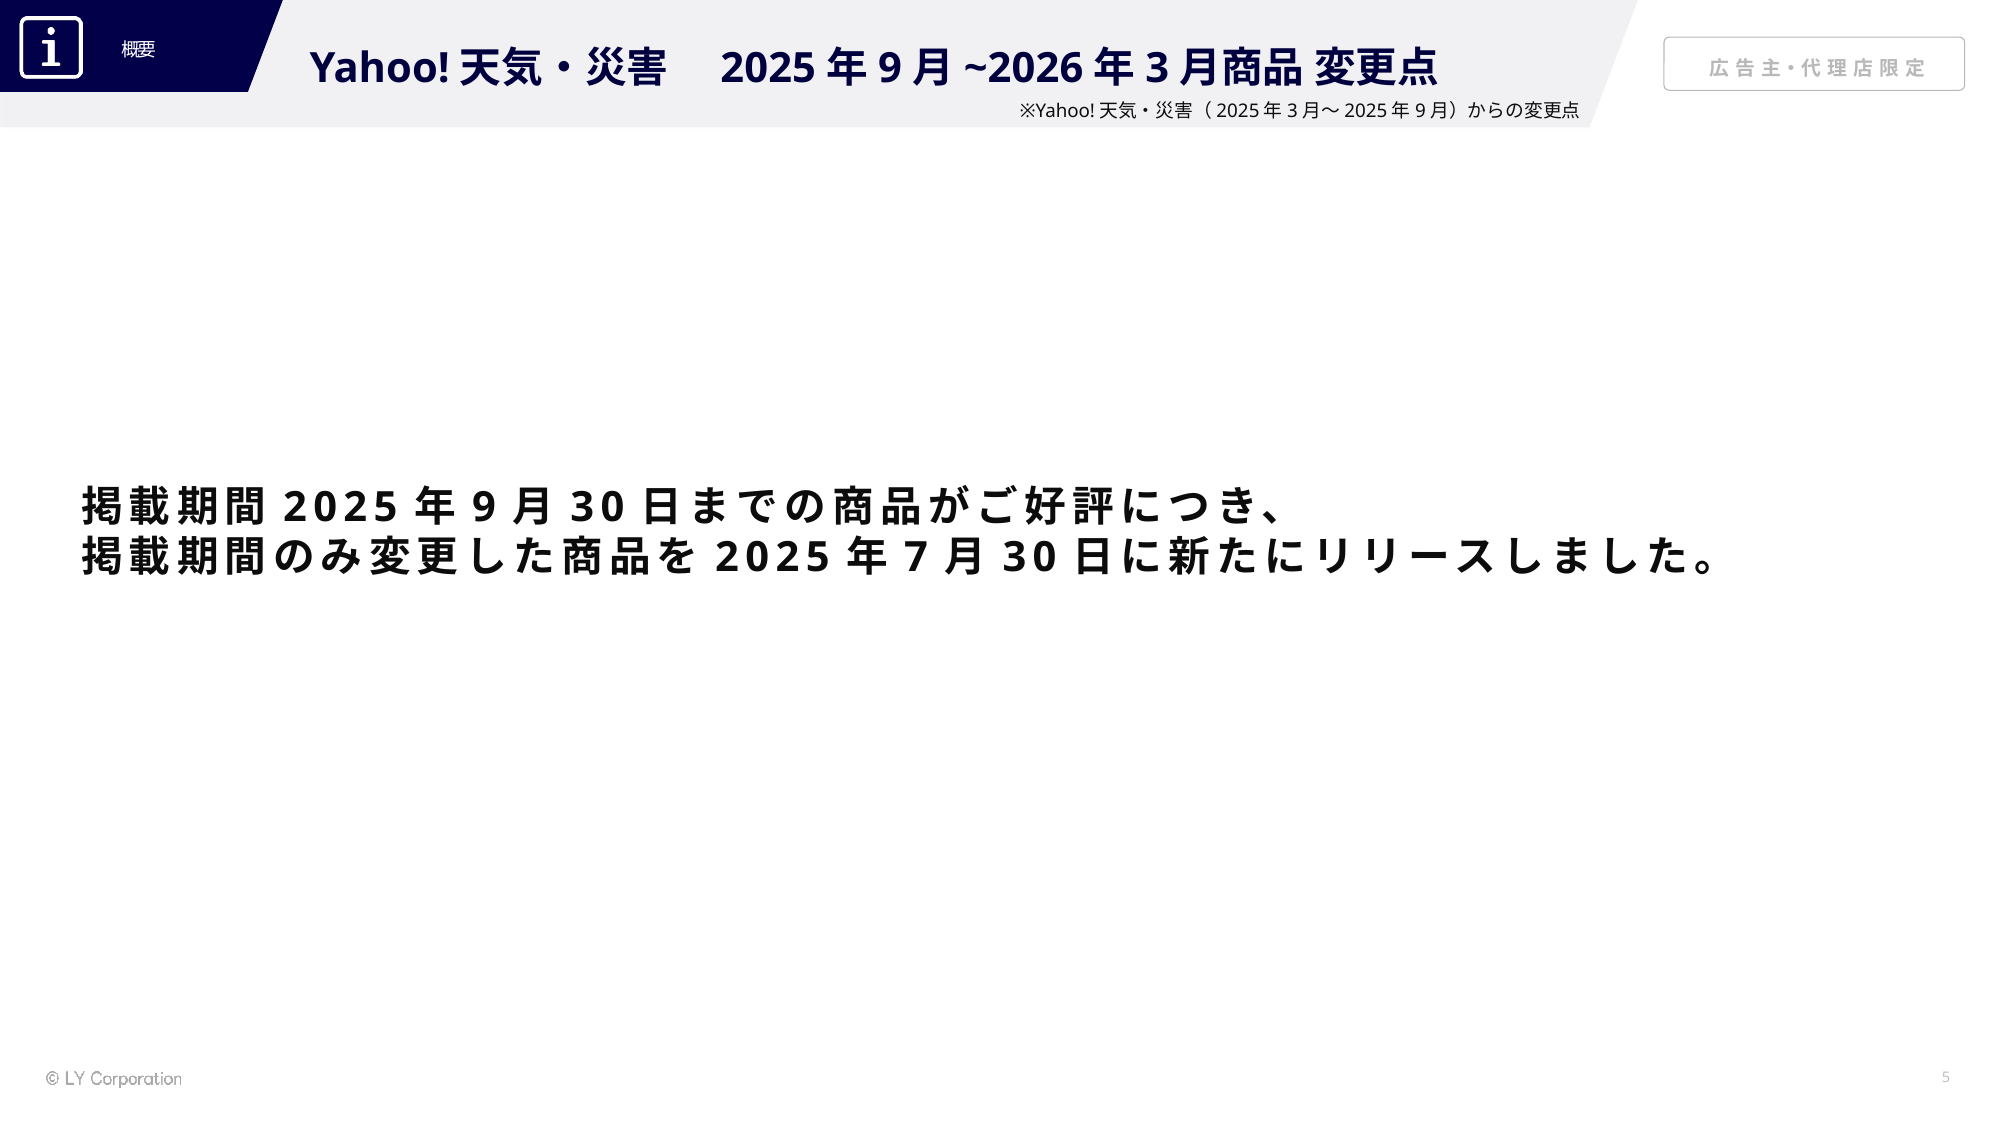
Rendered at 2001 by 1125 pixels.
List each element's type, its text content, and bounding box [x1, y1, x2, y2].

list Yahoo!天気・災害 2025年9月~2026年3月商品 変更点 [309, 41, 1645, 97]
text_box 掲載期間2025年9月30日までの商品がご好評につき、 掲載期間のみ変更した商品を2025年7月30日に新たにリリースしました。 [78, 477, 1922, 583]
text_box 概要 [97, 13, 180, 81]
picture [9, 5, 92, 87]
picture [46, 1071, 181, 1088]
text_box ※Yahoo!天気・災害（2025年3月～2025年9月）からの変更点 [1019, 96, 1581, 122]
